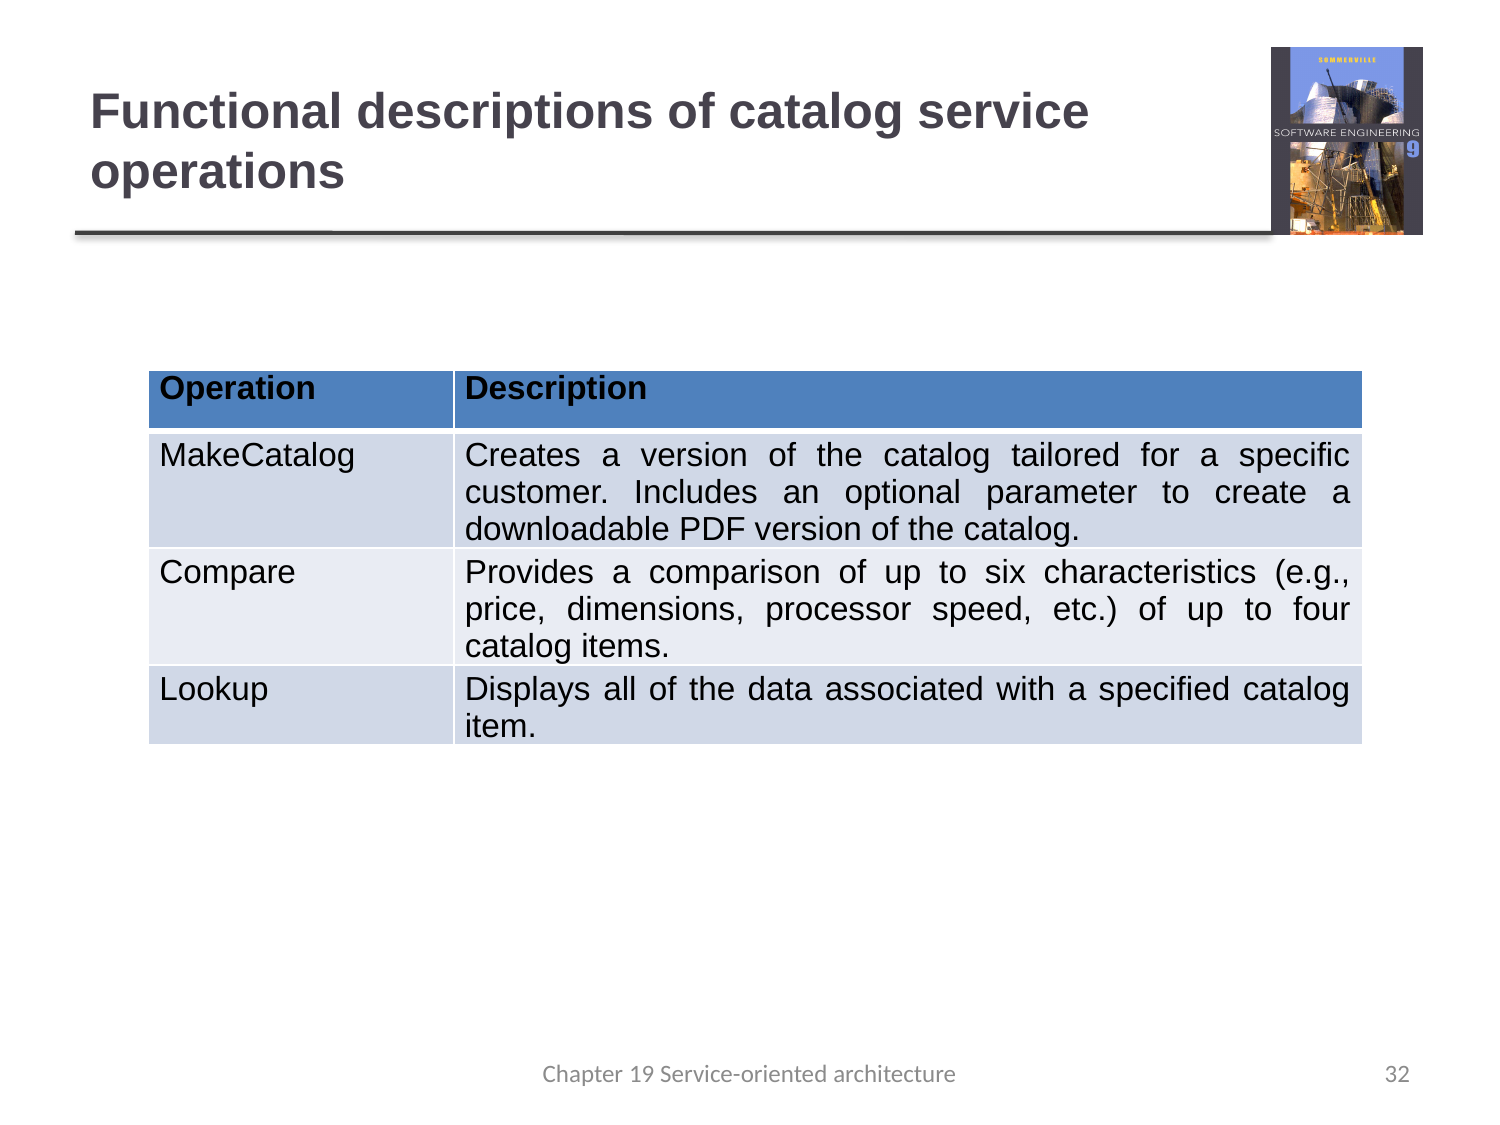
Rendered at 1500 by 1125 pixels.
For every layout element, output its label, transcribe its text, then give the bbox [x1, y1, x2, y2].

table_header Description [455, 371, 1362, 428]
table_header Operation [149, 371, 453, 428]
table_cell MakeCatalog [149, 434, 453, 547]
table_cell Creates a version of the catalog tailored for a specific customer. Includes an optional parameter to create a downloadable PDF version of the catalog. [455, 434, 1362, 547]
footer Chapter 19 Service-oriented architecture [512, 1042, 988, 1103]
table_cell Lookup [149, 666, 453, 744]
title Functional descriptions of catalog service operations [74, 44, 1272, 233]
table_cell Displays all of the data associated with a specified catalog item. [455, 666, 1362, 744]
picture [1272, 47, 1423, 235]
slide_number 32 [1074, 1042, 1425, 1103]
table_cell Compare [149, 549, 453, 664]
table_cell Provides a comparison of up to six characteristics (e.g., price, dimensions, processor speed, etc.) of up to four catalog items. [455, 549, 1362, 664]
